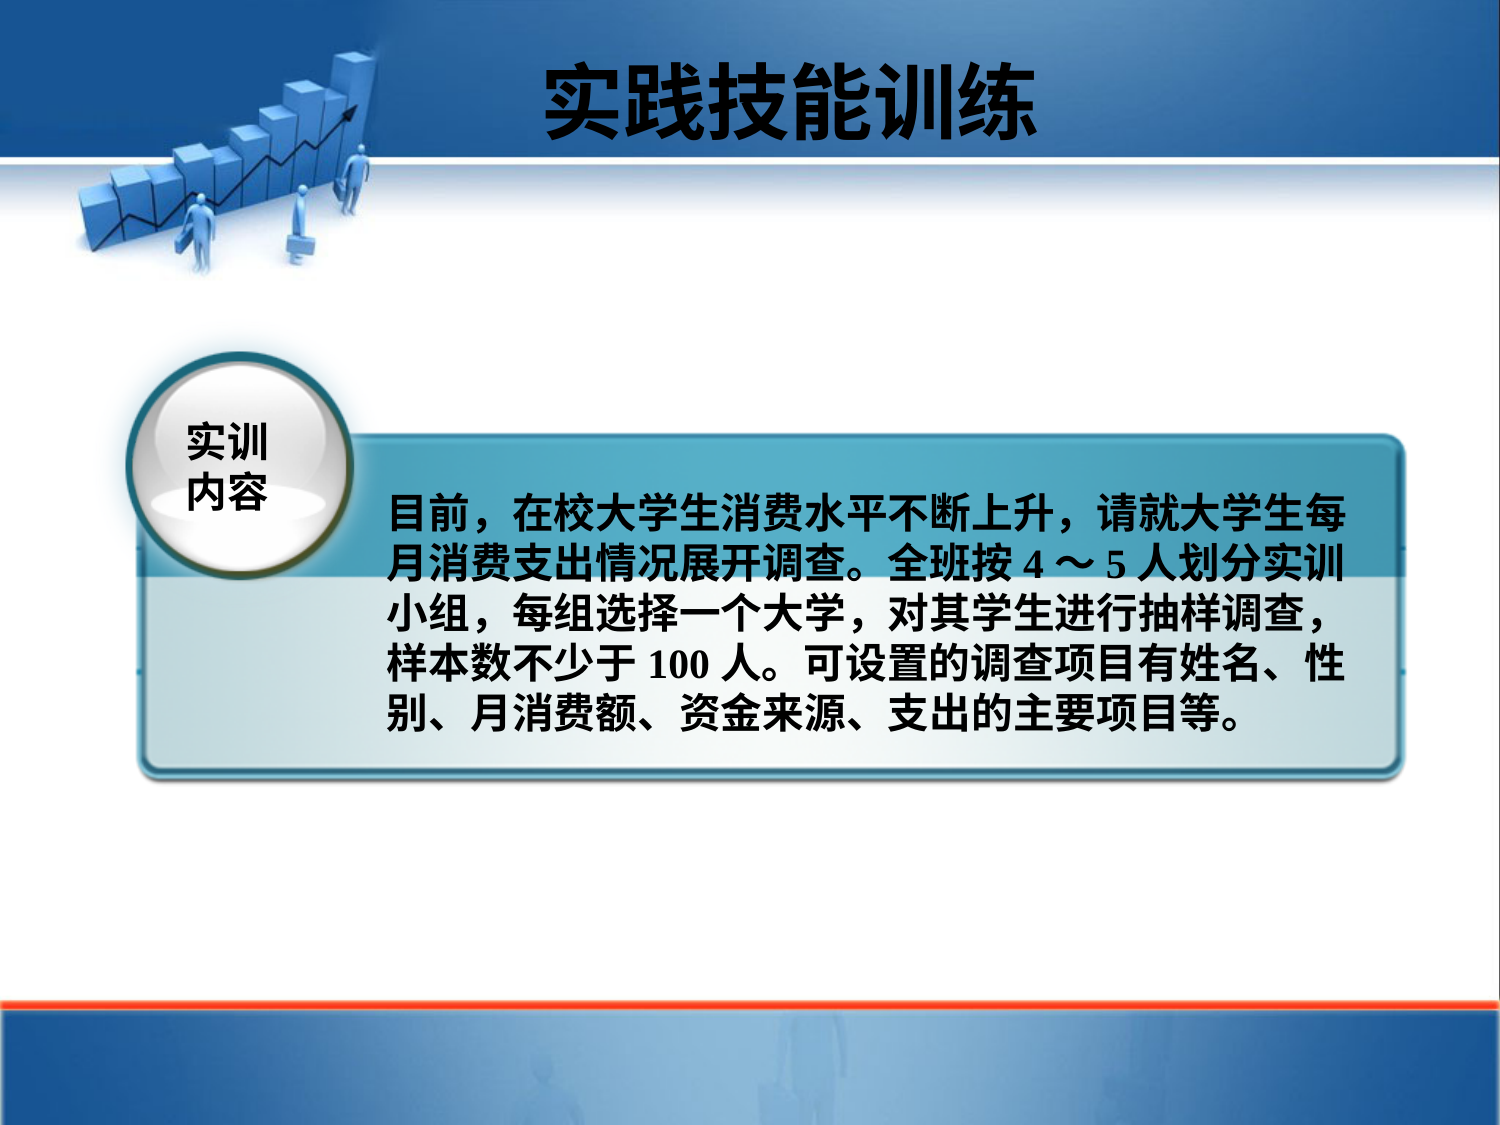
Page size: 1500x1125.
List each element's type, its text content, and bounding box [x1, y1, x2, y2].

picture [0, 0, 1500, 1125]
text_box 实践技能训练 [525, 42, 1424, 158]
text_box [88, 314, 389, 615]
